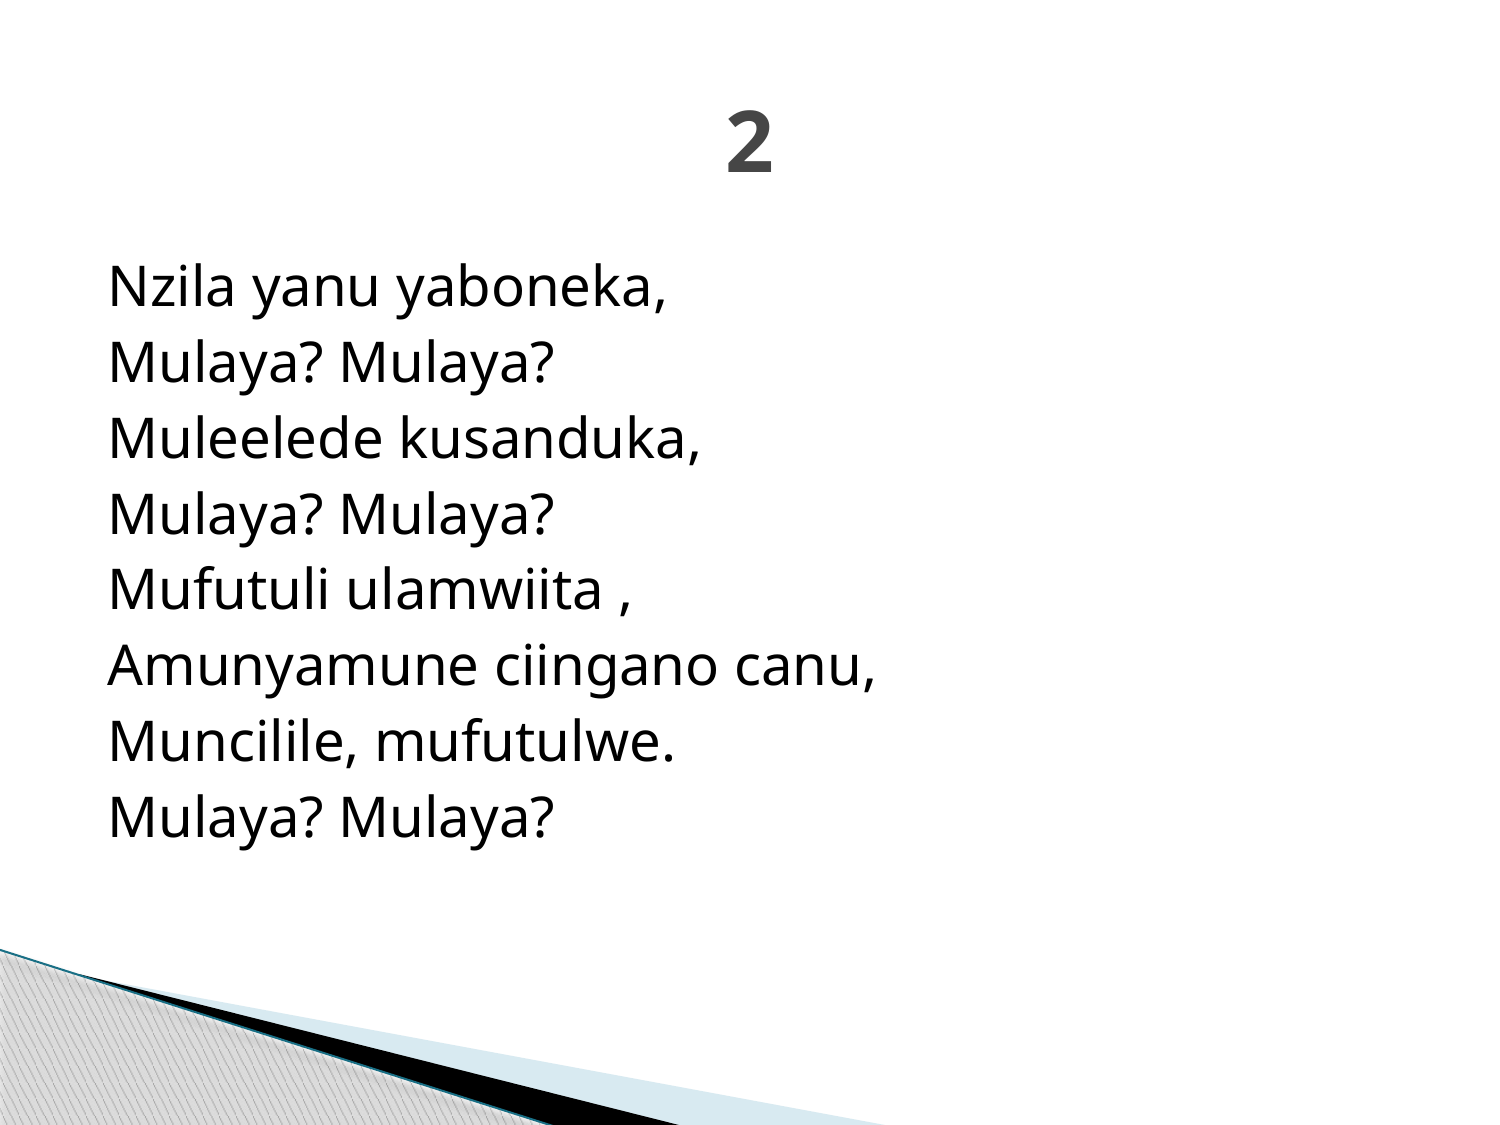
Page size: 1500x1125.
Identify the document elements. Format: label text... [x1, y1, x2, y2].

list Nzila yanu yaboneka, Mulaya? Mulaya? Muleelede kusanduka, Mulaya? Mulaya? Mufutuli ulamwiita , Amunyamune ciingano canu, Muncilile, mufutulwe. Mulaya? Mulaya? [75, 243, 1425, 986]
title 2 [75, 45, 1425, 233]
